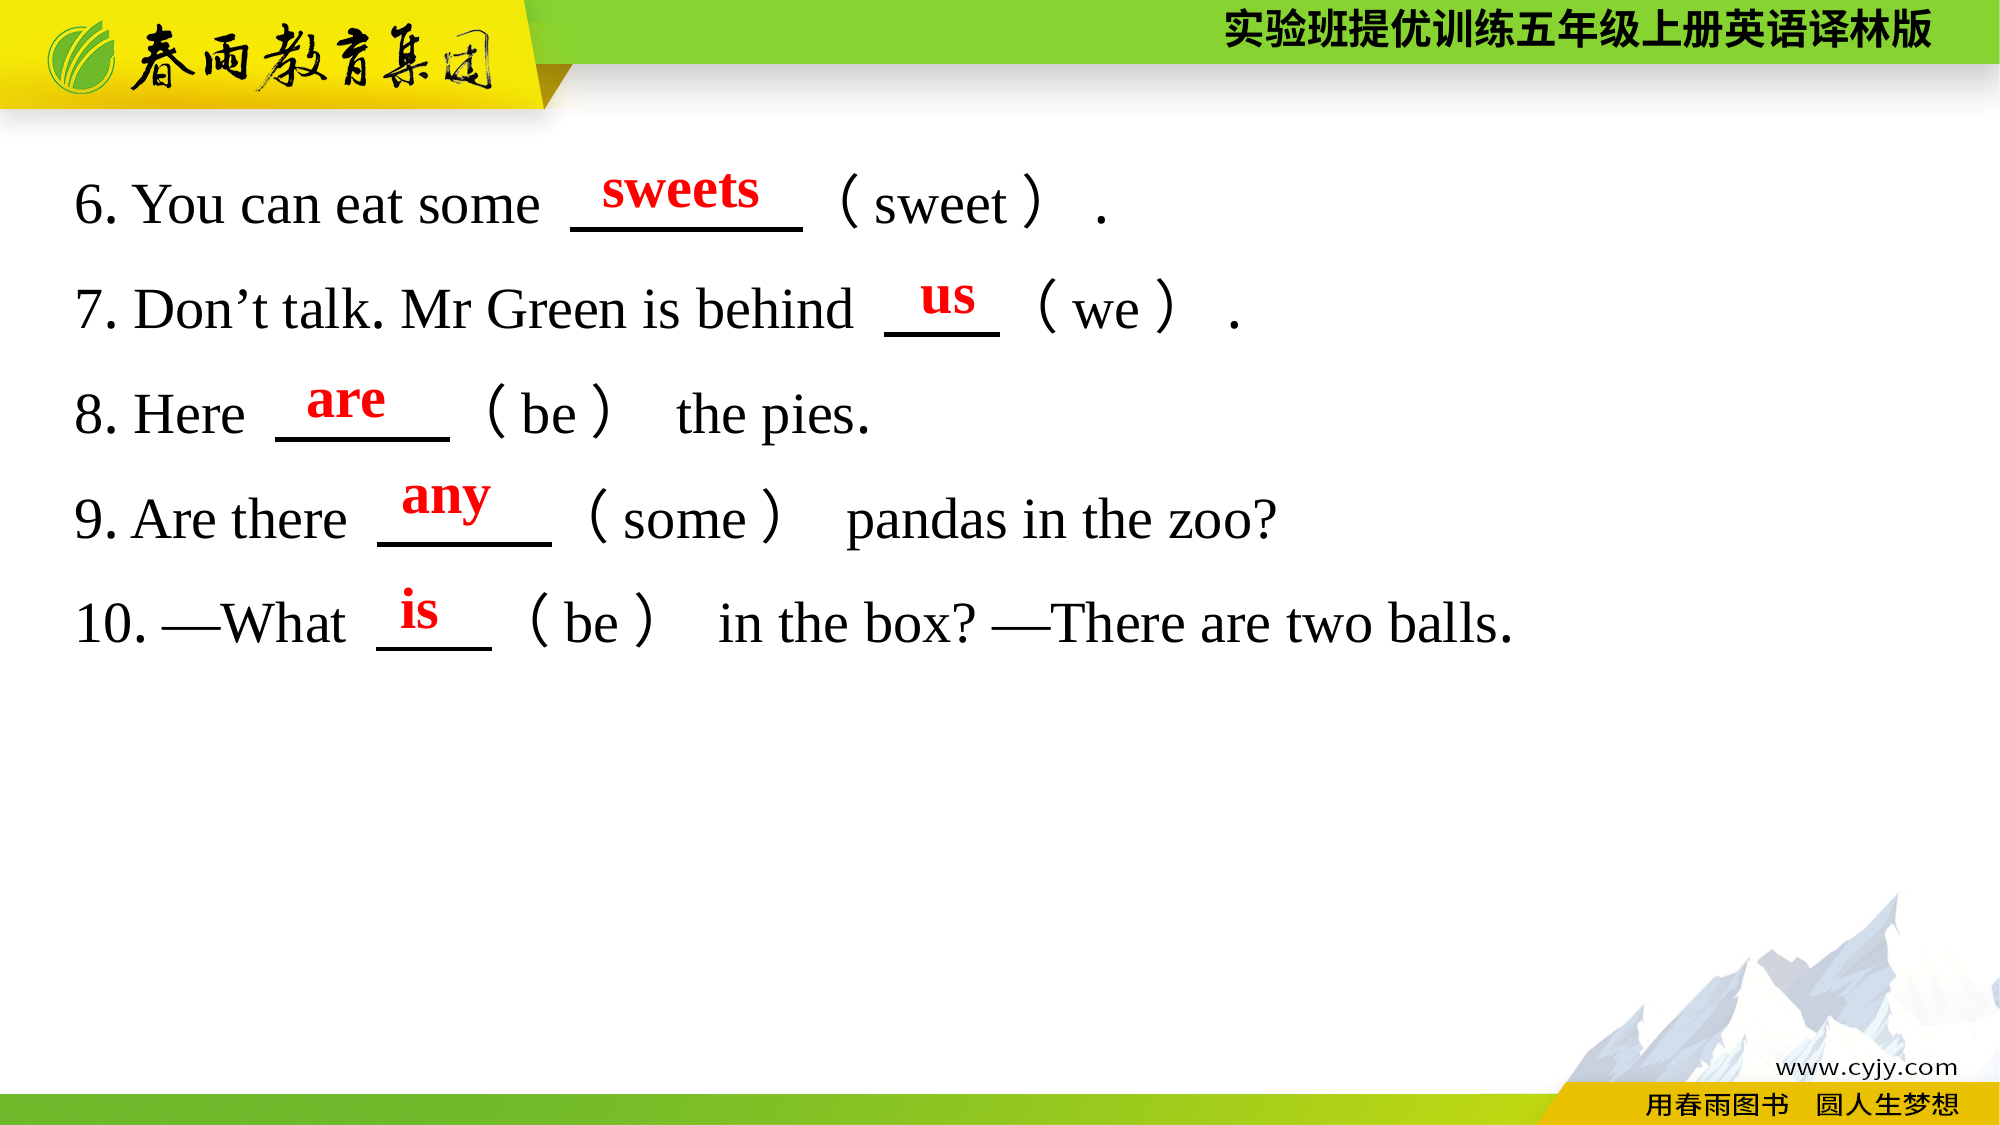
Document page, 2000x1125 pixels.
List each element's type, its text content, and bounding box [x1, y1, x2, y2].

text_box any [386, 447, 507, 533]
text_box sweets [587, 141, 776, 227]
list 6. You can eat some （sweet）. 7. Don’t talk. Mr Green is behind （we）. 8. Here （be） the pies. 9. Are there （some） pandas in the zoo? 10. —What （be） in the box? —There are two balls. [59, 122, 1944, 668]
text_box us [905, 247, 991, 333]
text_box is [385, 562, 455, 648]
picture [0, 0, 2000, 1125]
text_box are [291, 352, 402, 437]
